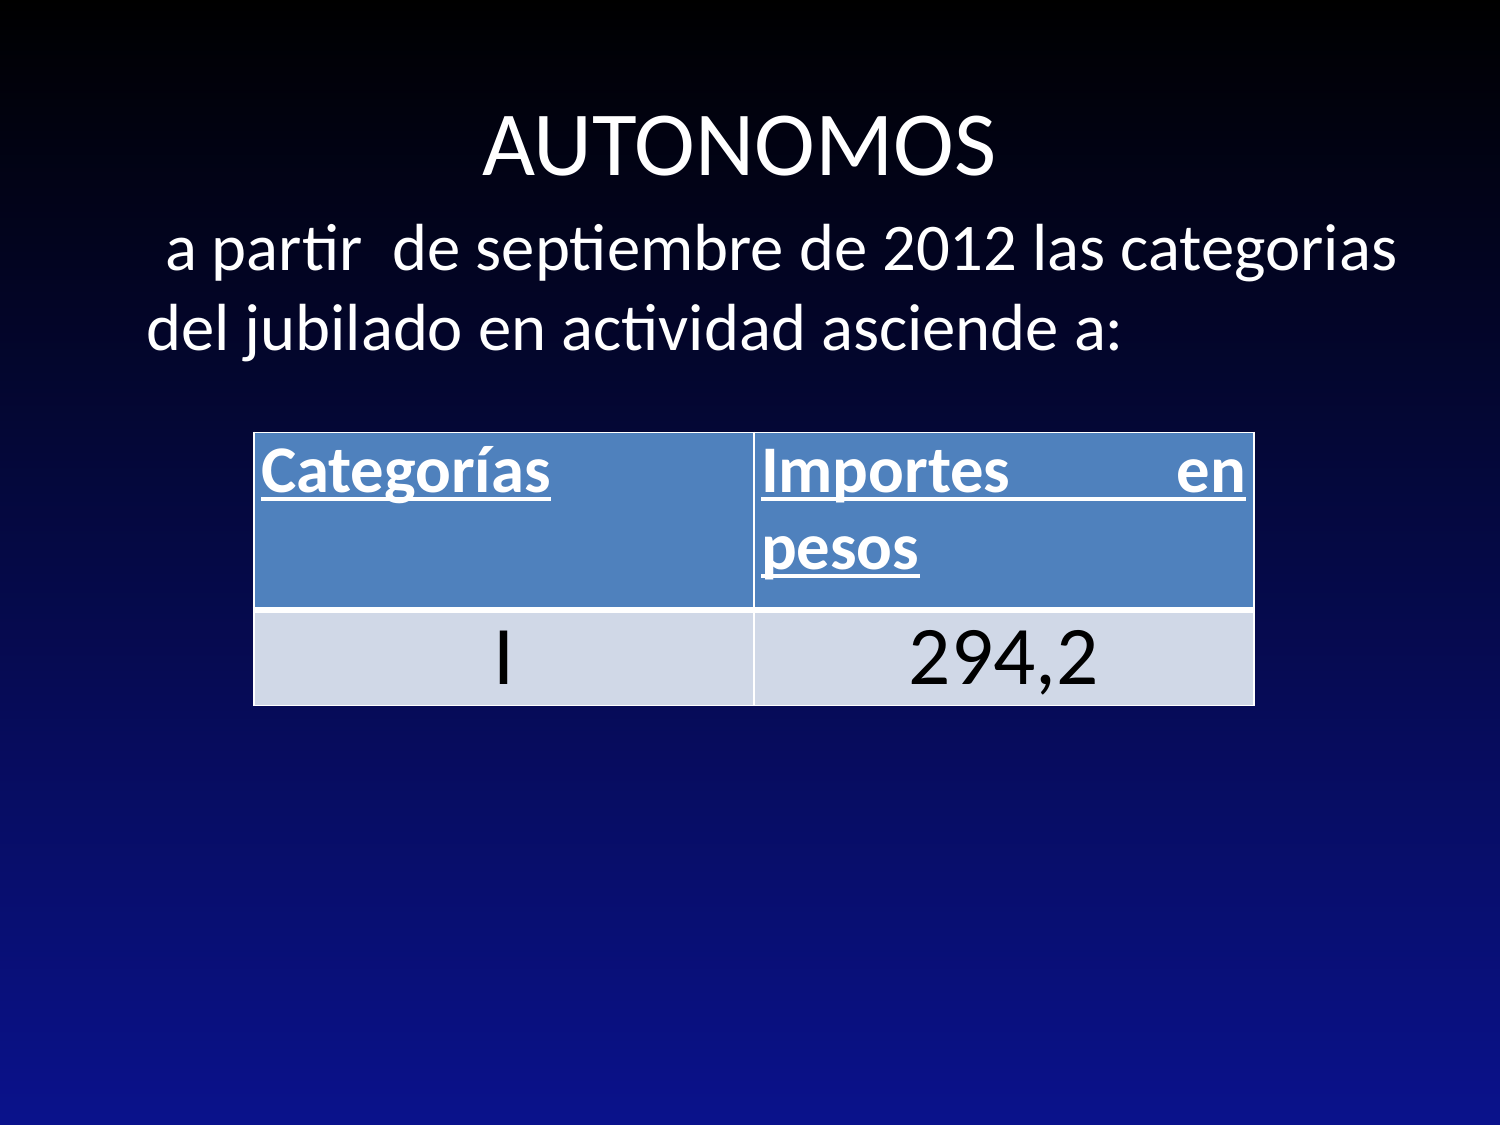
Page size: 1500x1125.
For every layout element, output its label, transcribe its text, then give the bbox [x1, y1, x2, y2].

table_cell 294,2 [755, 613, 1253, 705]
list a partir de septiembre de 2012 las categorias del jubilado en actividad asciende a: [74, 196, 1426, 1006]
table_header Importes en pesos [755, 433, 1253, 607]
table_cell I [255, 613, 753, 705]
title AUTONOMOS [74, 44, 1426, 196]
table_header Categorías [255, 433, 753, 607]
